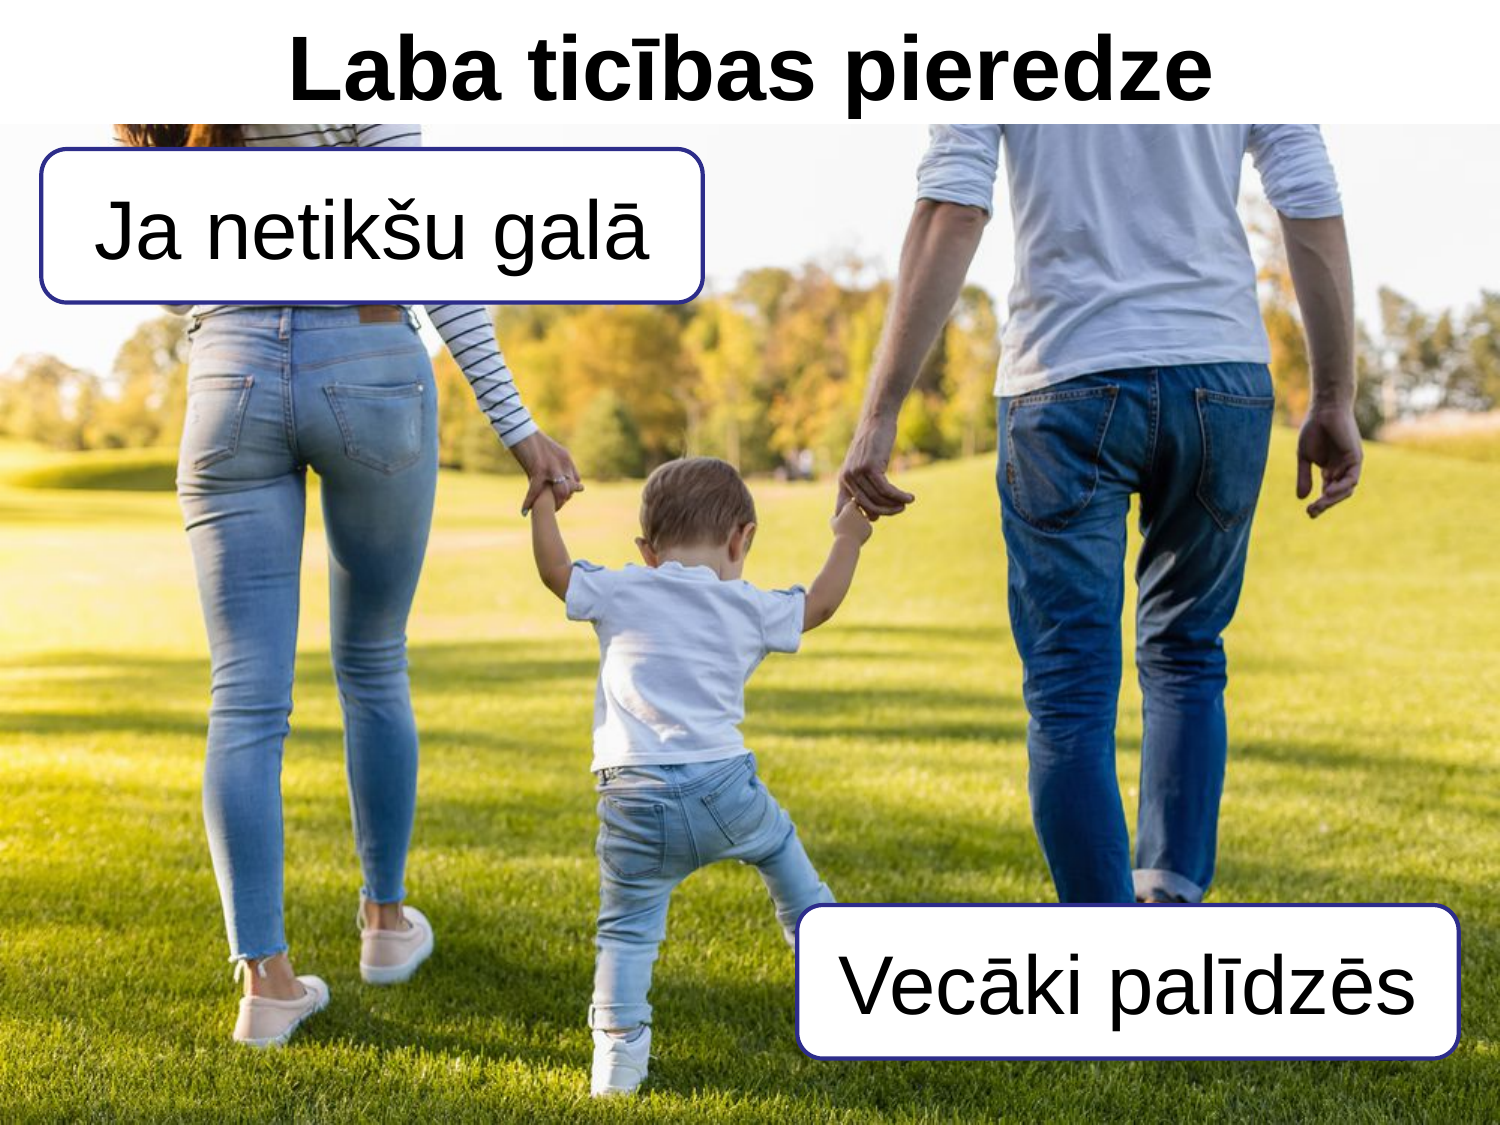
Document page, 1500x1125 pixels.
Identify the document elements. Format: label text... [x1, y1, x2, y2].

picture [0, 124, 1500, 1125]
title Laba ticības pieredze [76, 0, 1428, 122]
